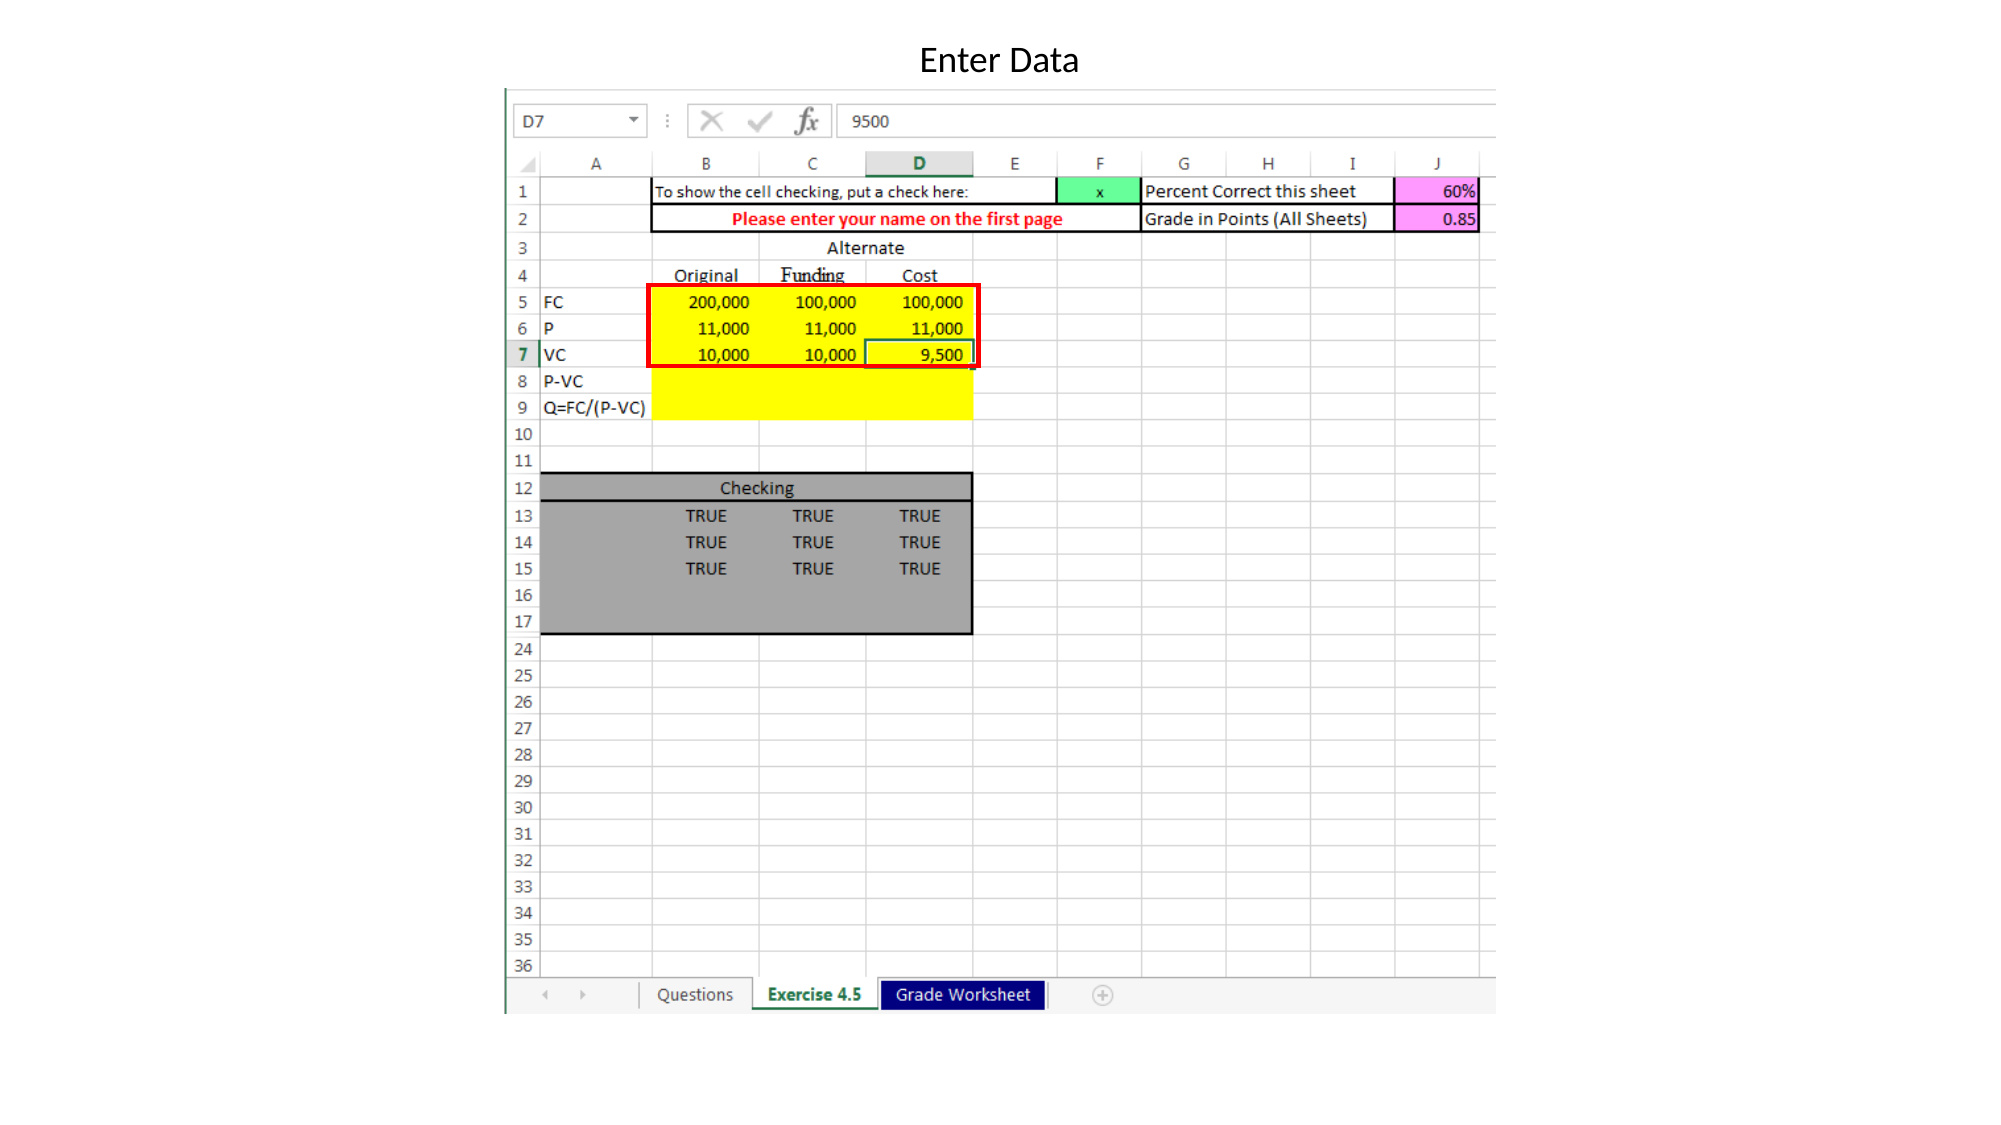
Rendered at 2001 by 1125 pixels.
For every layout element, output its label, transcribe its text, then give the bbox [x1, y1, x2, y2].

text_box Enter Data [904, 27, 1096, 88]
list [504, 88, 1496, 1014]
